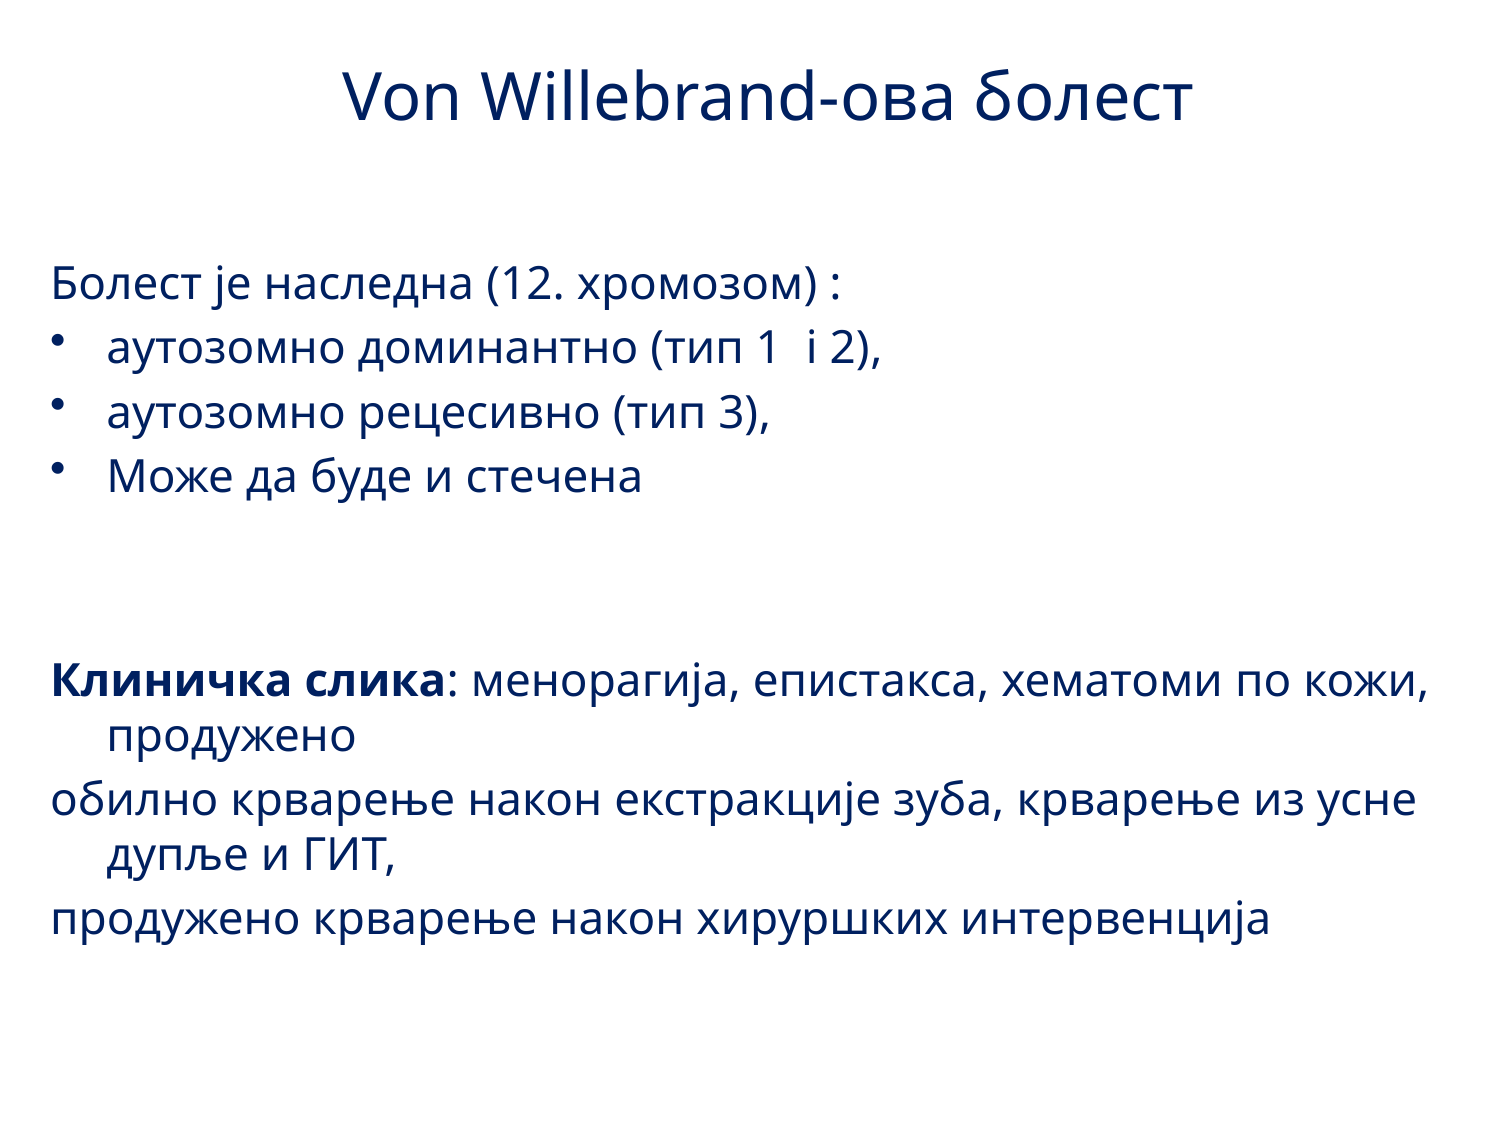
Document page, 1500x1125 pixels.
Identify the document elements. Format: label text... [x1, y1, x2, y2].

title Von Willebrand-ова бoлест [93, 0, 1444, 128]
list Болест је наследна (12. хромозом) : аутозомно доминантно (тип 1 i 2), аутозомно рецесивно (тип 3), Може да буде и стечена Клиничка слика: менорагија, епистакса, хематоми по кожи, продужено обилно крварење након екстракције зуба, крварење из усне дупље и ГИТ, продужено крварење након хируршких интервенција [35, 128, 1500, 1090]
